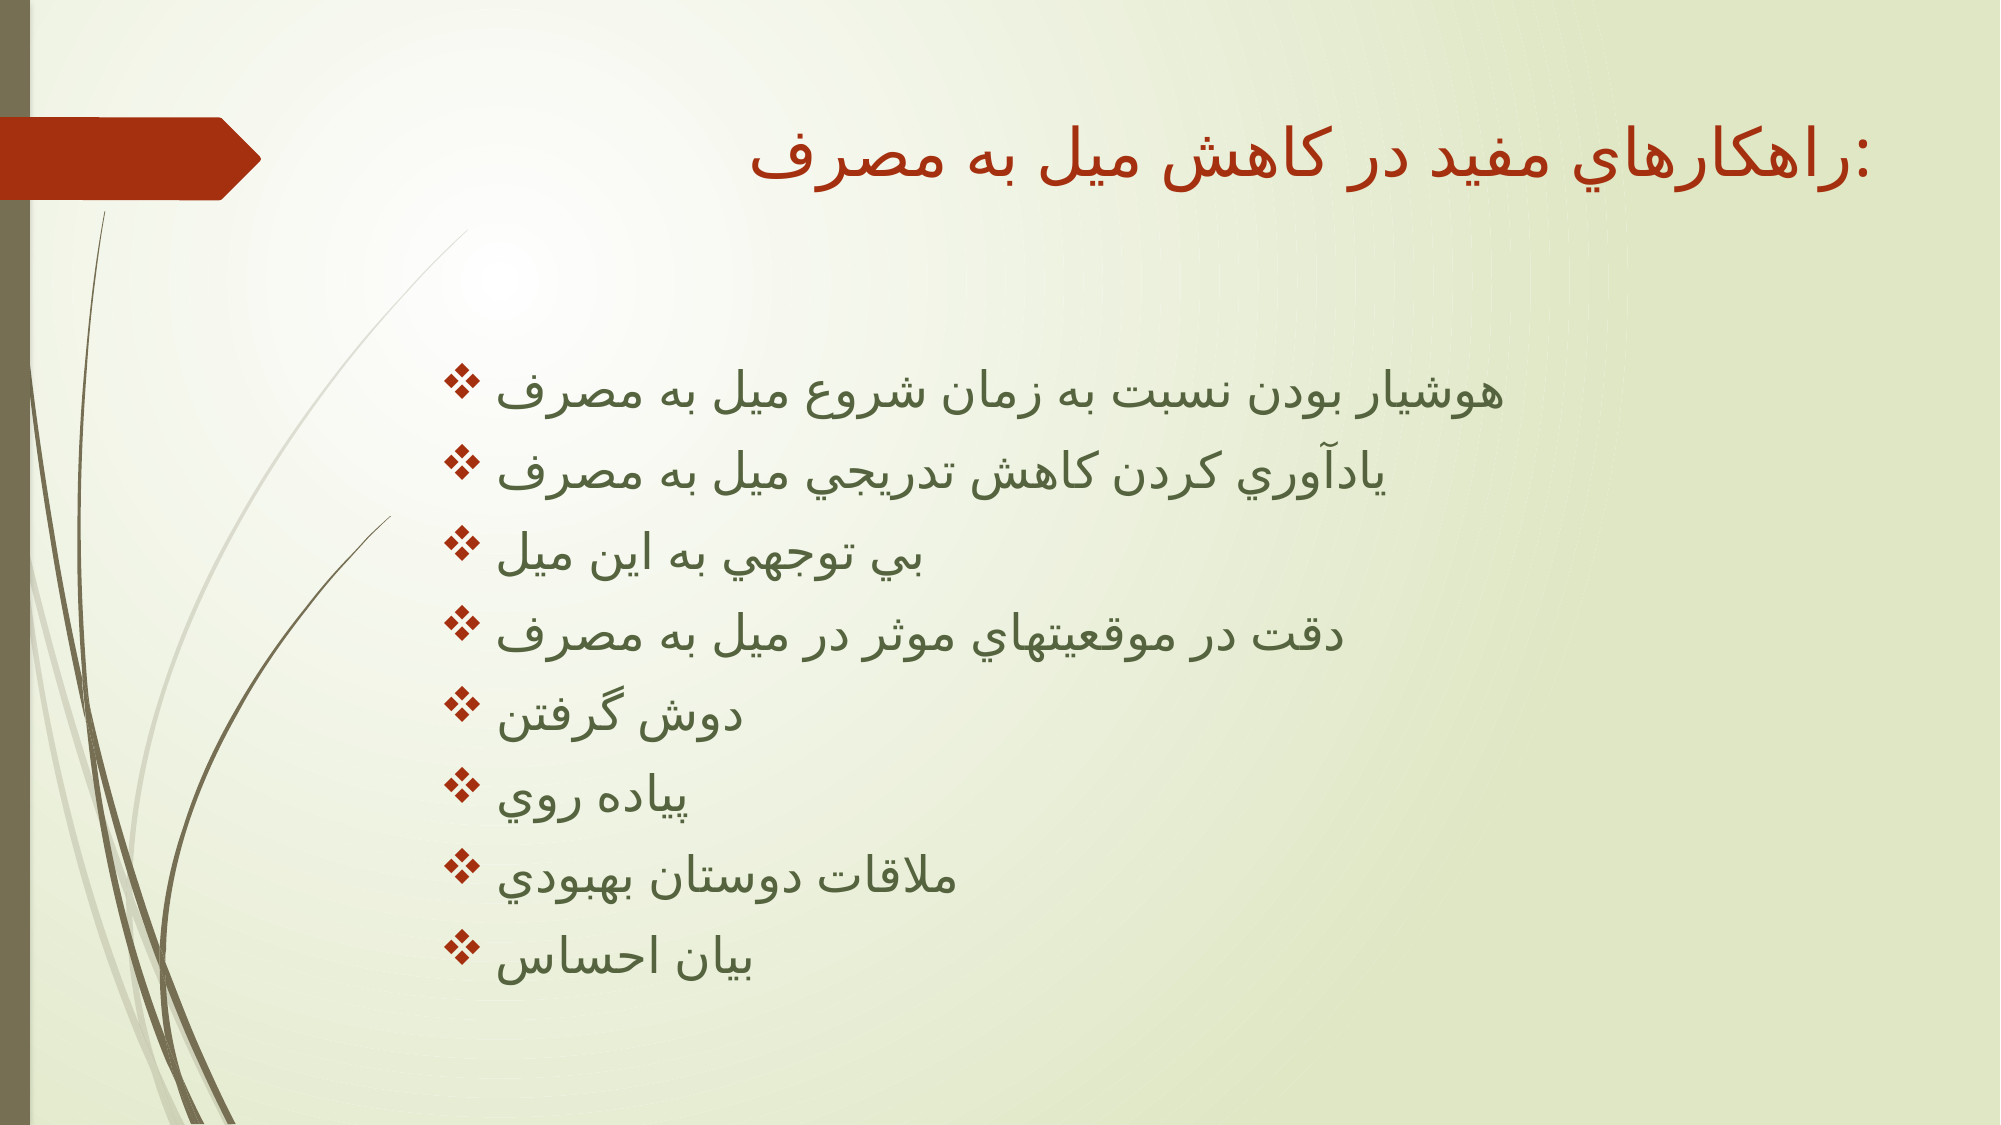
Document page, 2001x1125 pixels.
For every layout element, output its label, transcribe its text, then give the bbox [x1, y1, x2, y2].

title راهكارهاي مفيد در كاهش ميل به مصرف: [425, 102, 1888, 313]
list هوشيار بودن نسبت به زمان شروع ميل به مصرف يادآوري كردن كاهش تدريجي ميل به مصرف بي توجهي به اين ميل دقت در موقعيتهاي موثر در ميل به مصرف دوش گرفتن پياده روي ملاقات دوستان بهبودي بيان احساس [424, 350, 1888, 970]
